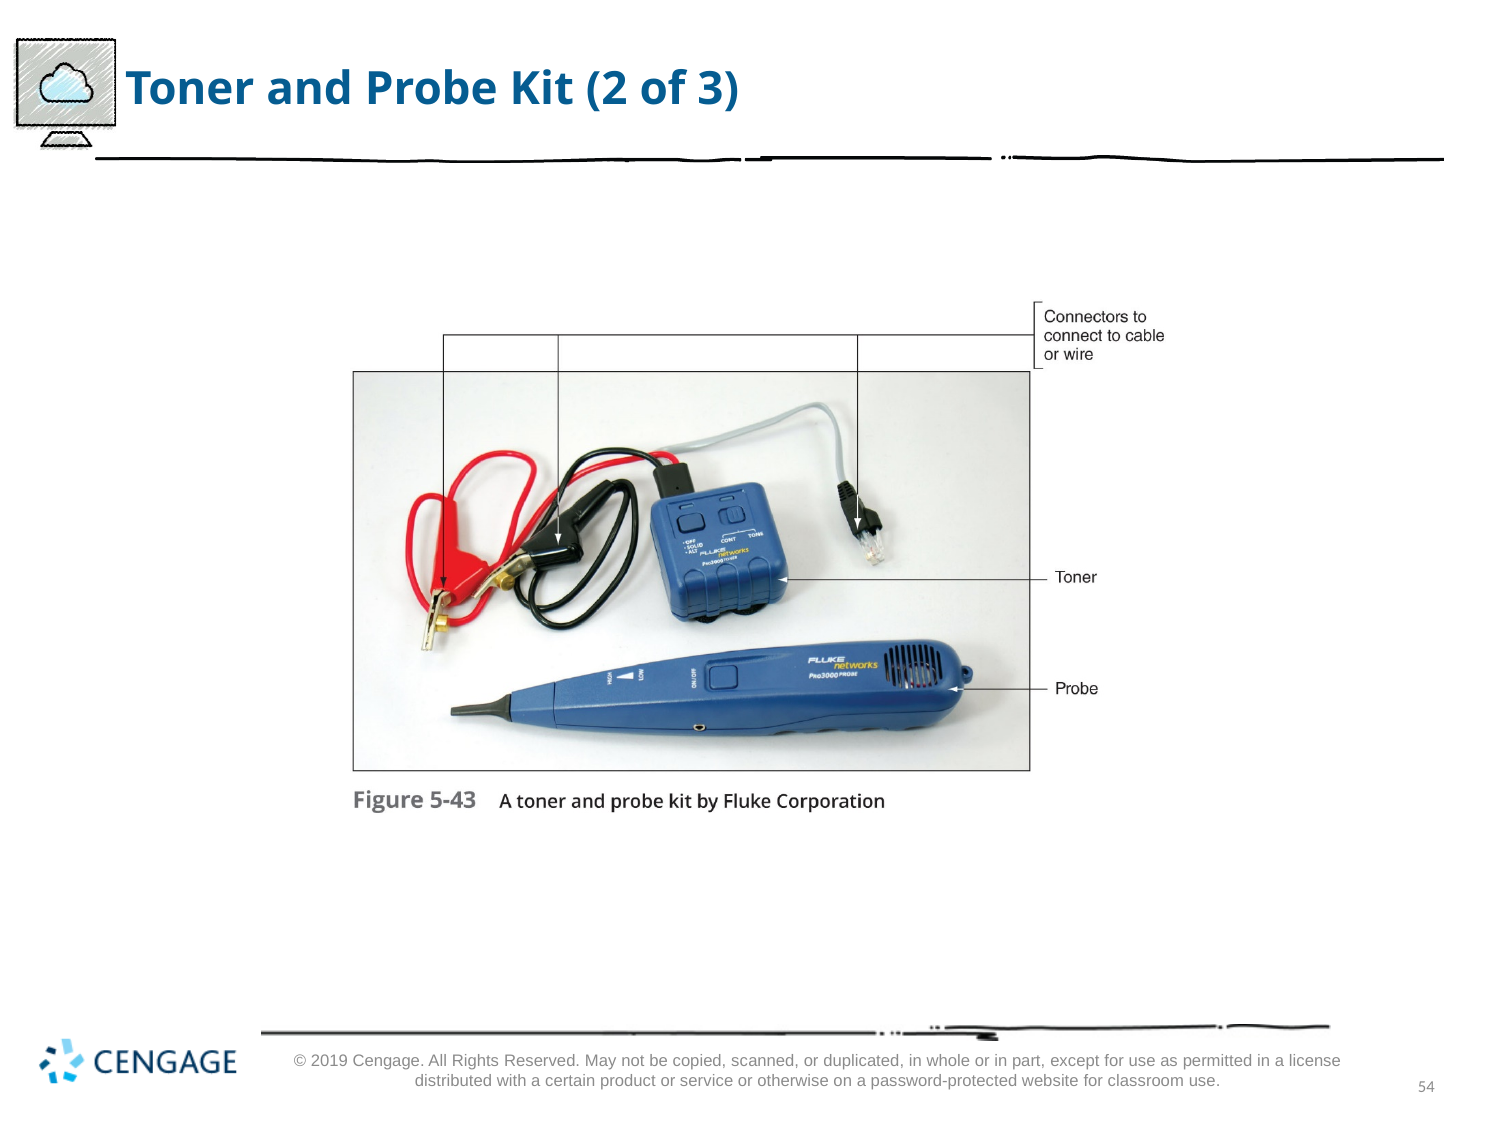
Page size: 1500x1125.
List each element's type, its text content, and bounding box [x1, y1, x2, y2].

footer © 2019 Cengage. All Rights Reserved. May not be copied, scanned, or duplicated, in whole or in part, except for use as permitted in a license distributed with a certain product or service or otherwise on a password-protected website for classroom use. [262, 1050, 1375, 1091]
picture [349, 299, 1166, 815]
picture [95, 155, 1444, 163]
picture [261, 1024, 1331, 1041]
picture [13, 36, 117, 151]
title Toner and Probe Kit (2 of 3) [125, 66, 1442, 116]
picture [19, 1025, 249, 1096]
